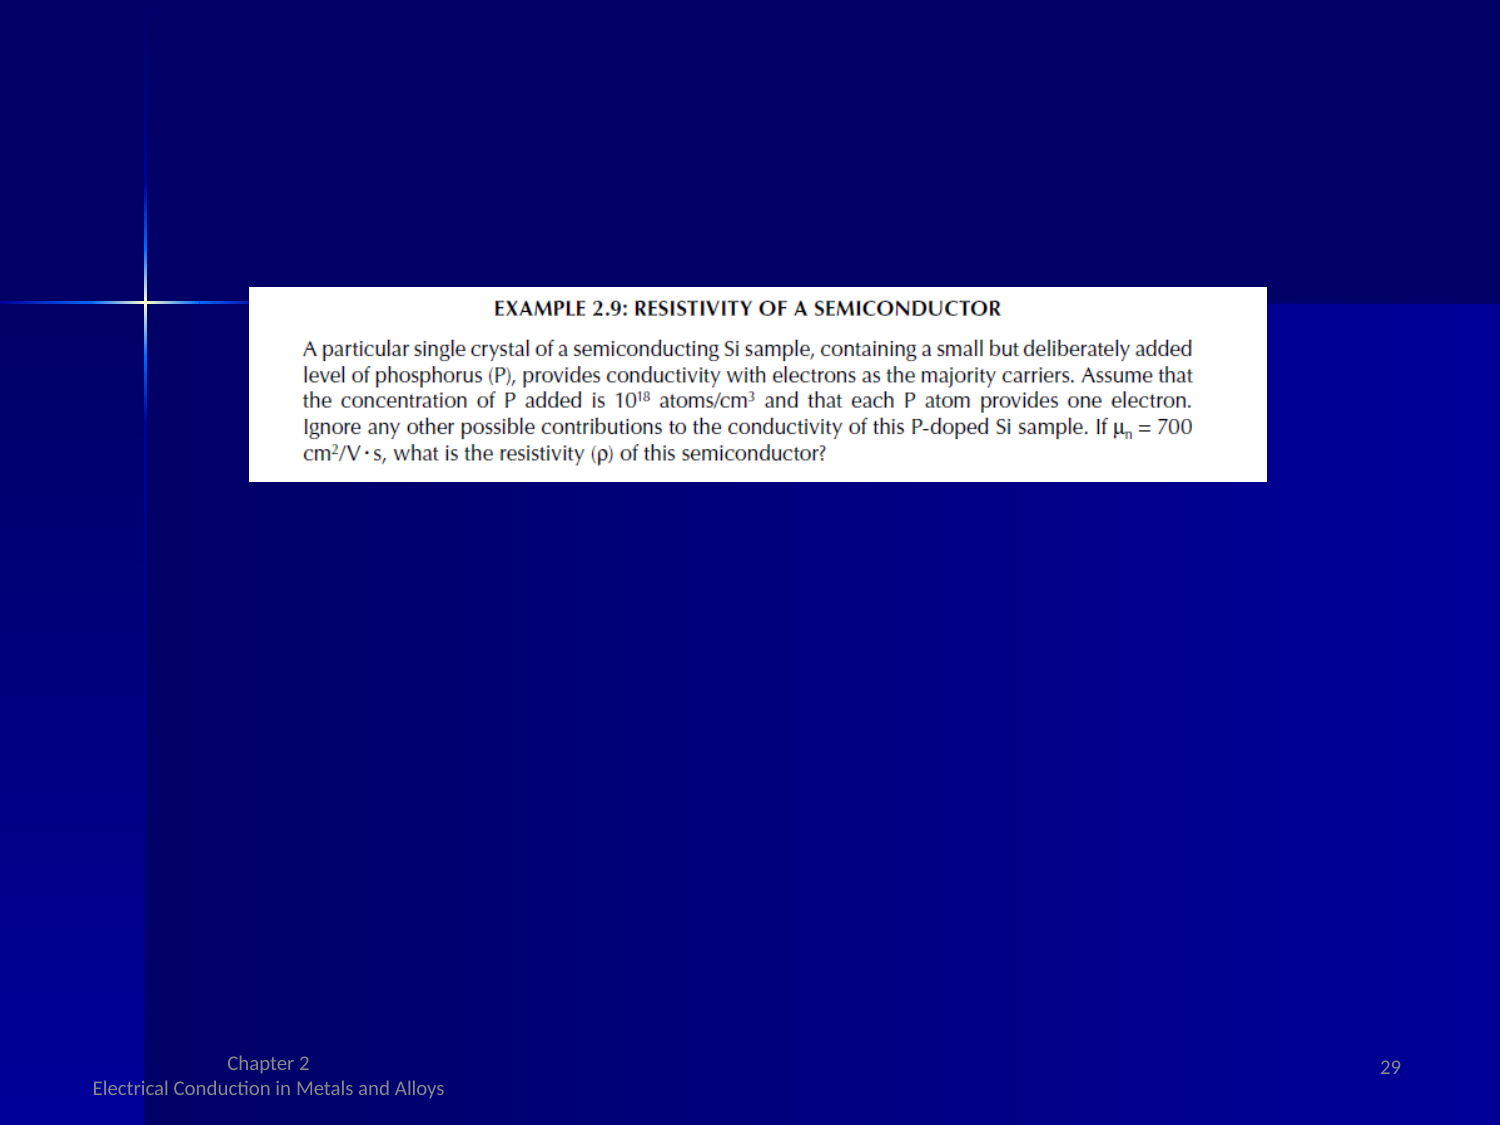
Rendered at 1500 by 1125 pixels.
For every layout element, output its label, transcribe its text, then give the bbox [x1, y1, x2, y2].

slide_number Chapter 2 Electrical Conduction in Metals and Alloys [74, 1037, 463, 1113]
picture [249, 287, 1267, 482]
